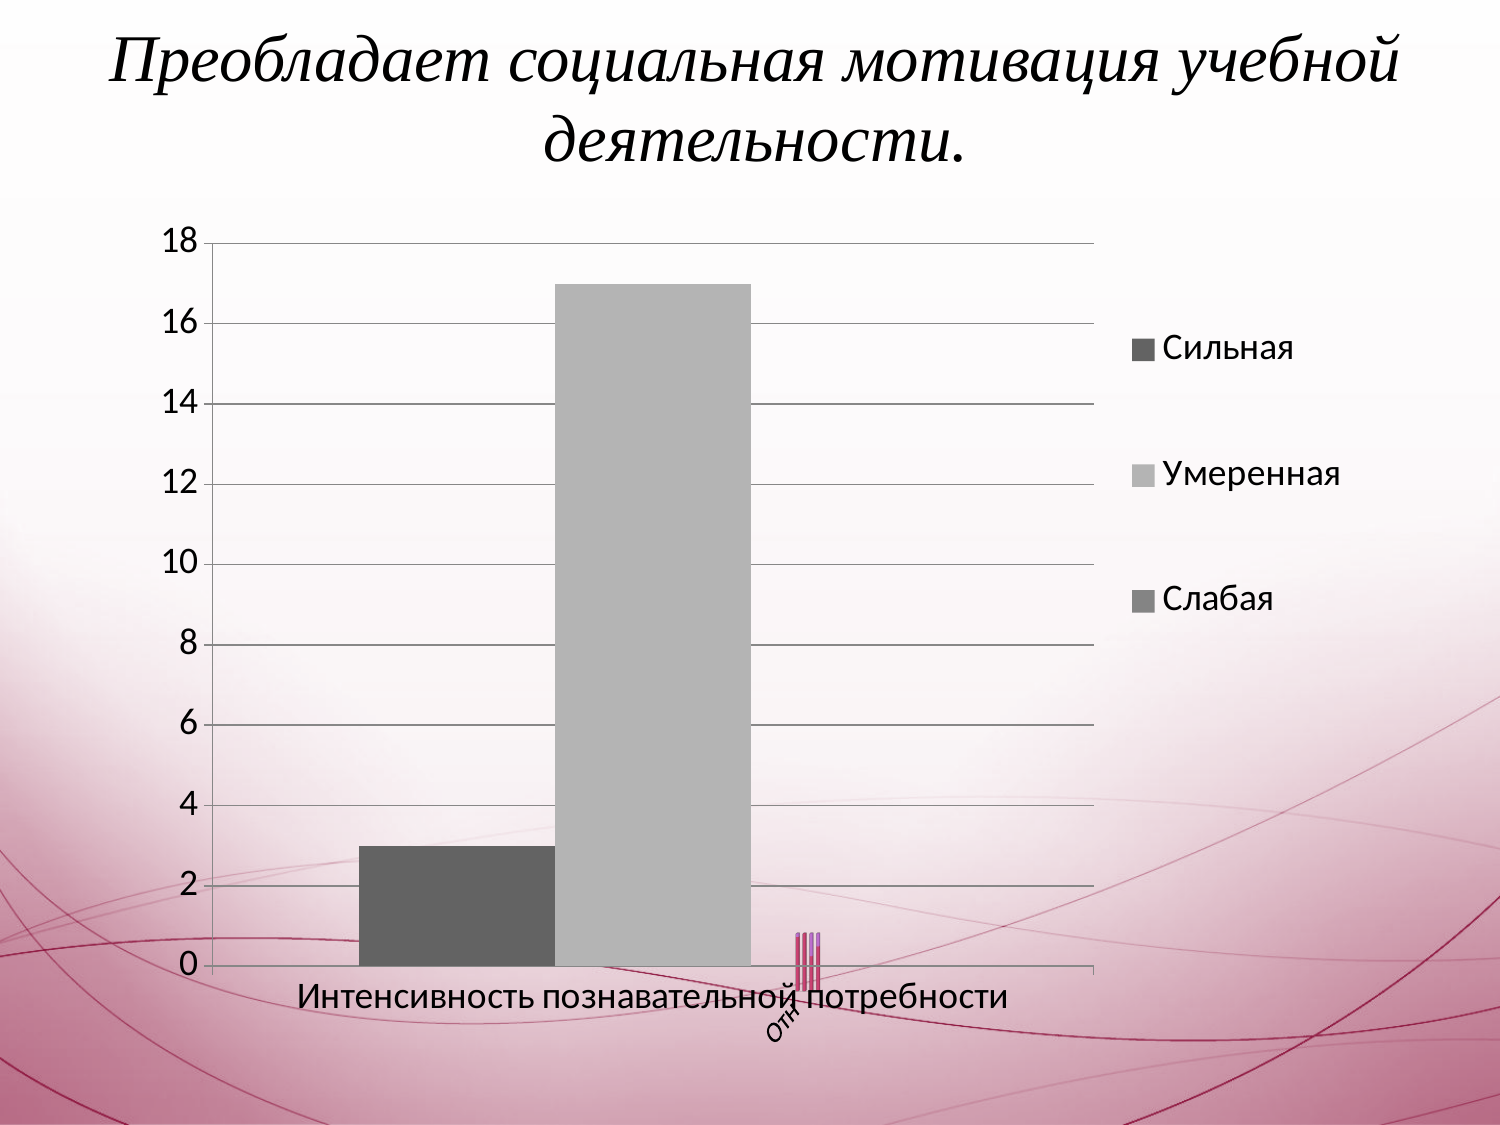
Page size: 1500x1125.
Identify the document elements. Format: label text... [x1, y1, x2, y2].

subtitle Преобладает социальная мотивация учебной деятельности. [76, 7, 1436, 1047]
chart [135, 207, 1365, 1053]
